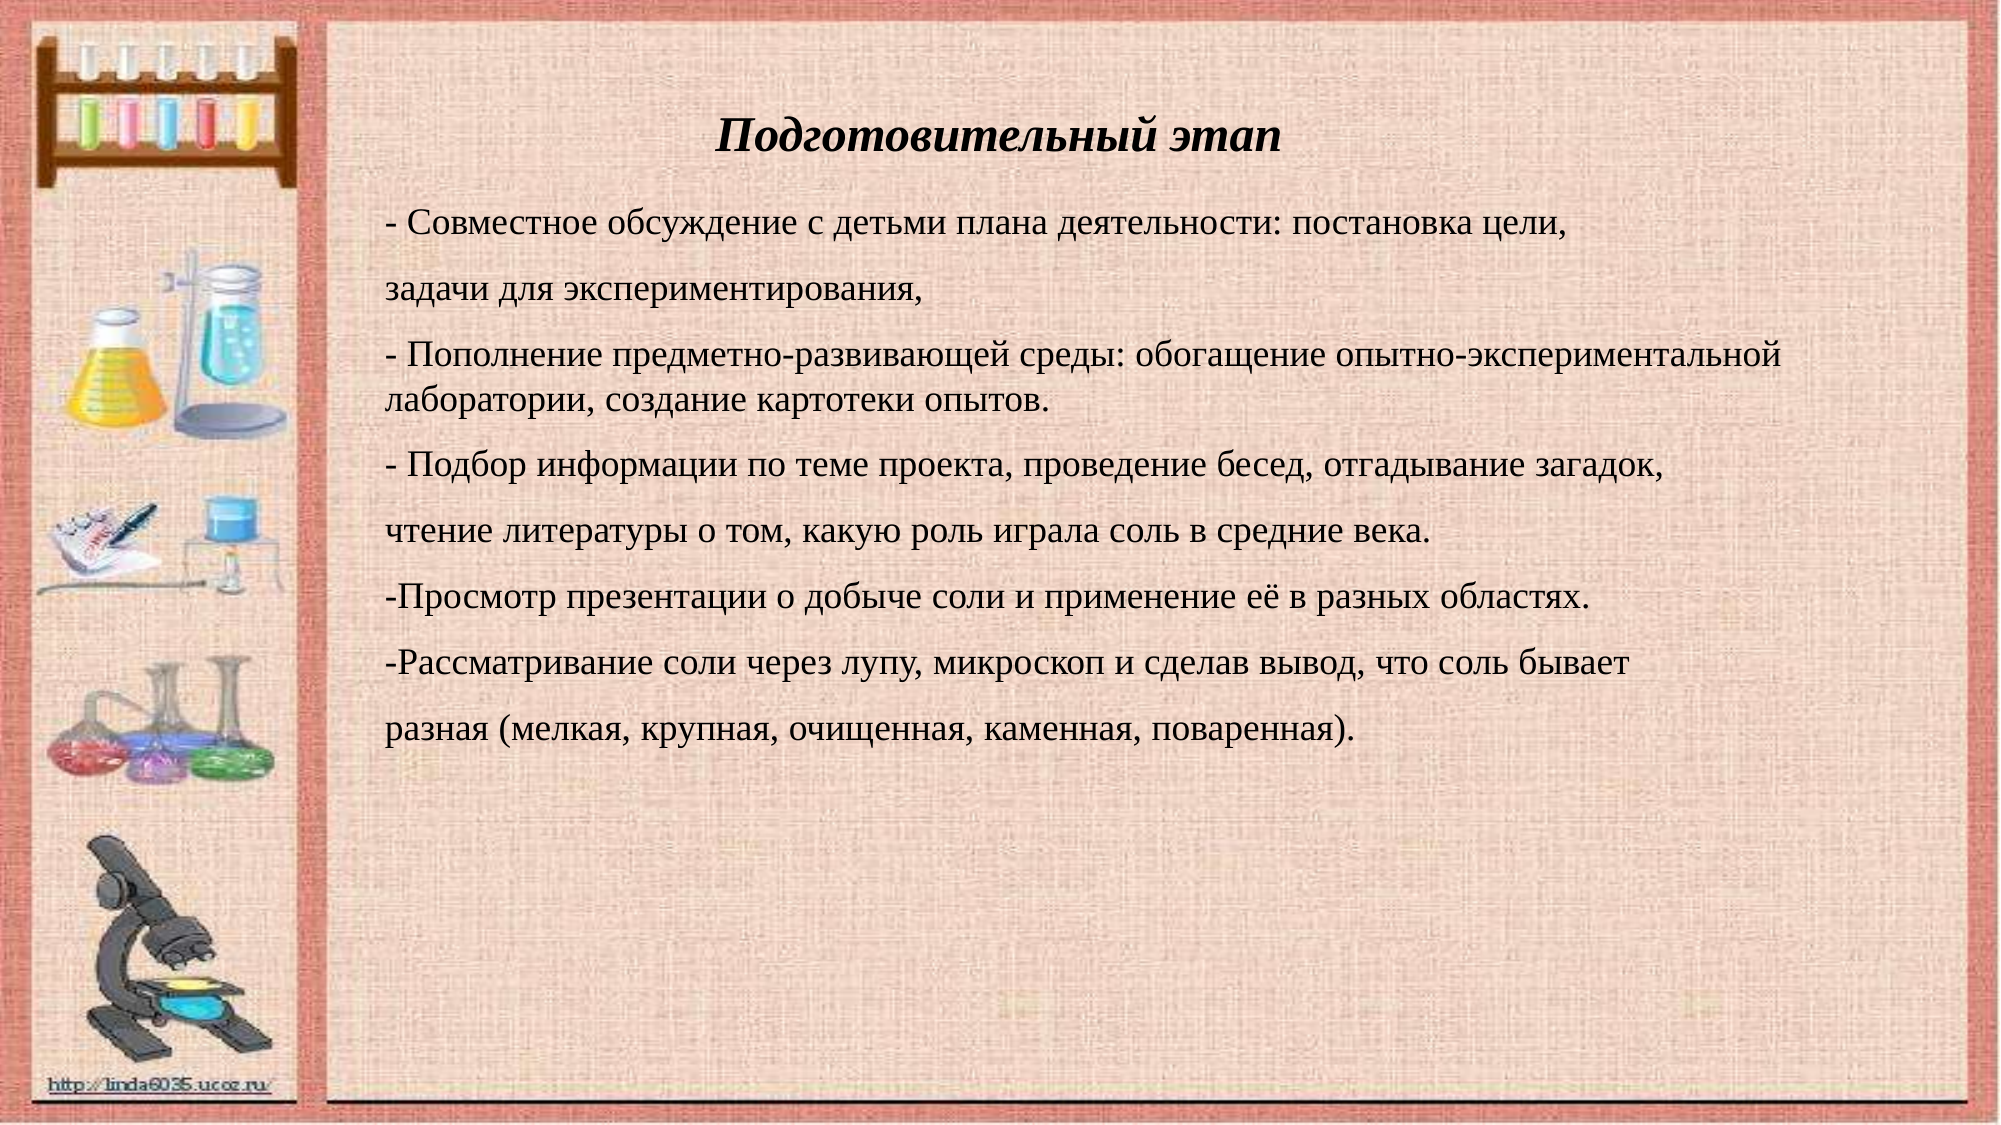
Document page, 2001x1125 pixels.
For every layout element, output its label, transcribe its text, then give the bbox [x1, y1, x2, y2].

picture [0, 0, 2001, 1125]
title Подготовительный этап [136, 87, 1862, 170]
list - Совместное обсуждение с детьми плана деятельности: постановка цели, задачи для экспериментирования, - Пополнение предметно-развивающей среды: обогащение опытно-экспериментальной лаборатории, создание картотеки опытов. - Подбор информации по теме проекта, проведение бесед, отгадывание загадок, чтение литературы о том, какую роль играла соль в средние века. -Просмотр презентации о добыче соли и применение её в разных областях. -Рассматривание соли через лупу, микроскоп и сделав вывод, что соль бывает разная (мелкая, крупная, очищенная, каменная, поваренная). [370, 189, 1862, 1018]
